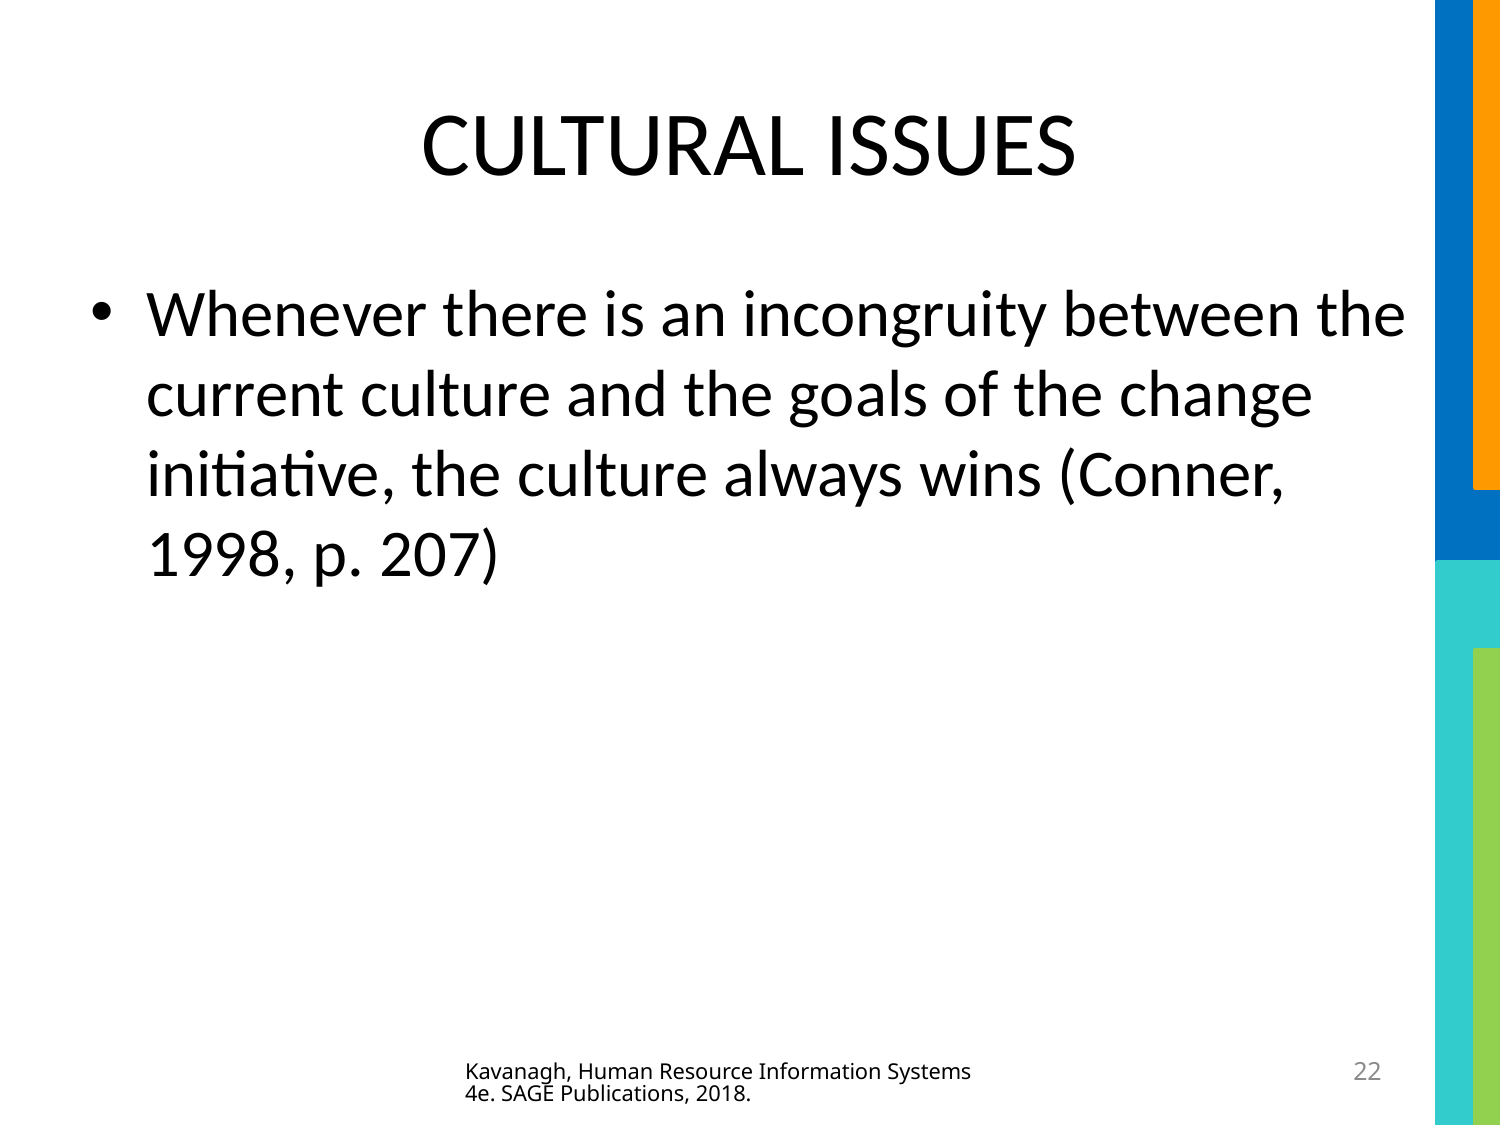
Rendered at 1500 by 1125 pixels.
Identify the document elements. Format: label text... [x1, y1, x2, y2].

title CULTURAL ISSUES [75, 45, 1425, 233]
list Whenever there is an incongruity between the current culture and the goals of the change initiative, the culture always wins (Conner, 1998, p. 207) [75, 262, 1425, 1005]
slide_number 22 [1059, 1042, 1397, 1103]
footer Kavanagh, Human Resource Information Systems 4e. SAGE Publications, 2018. [450, 1042, 1004, 1103]
